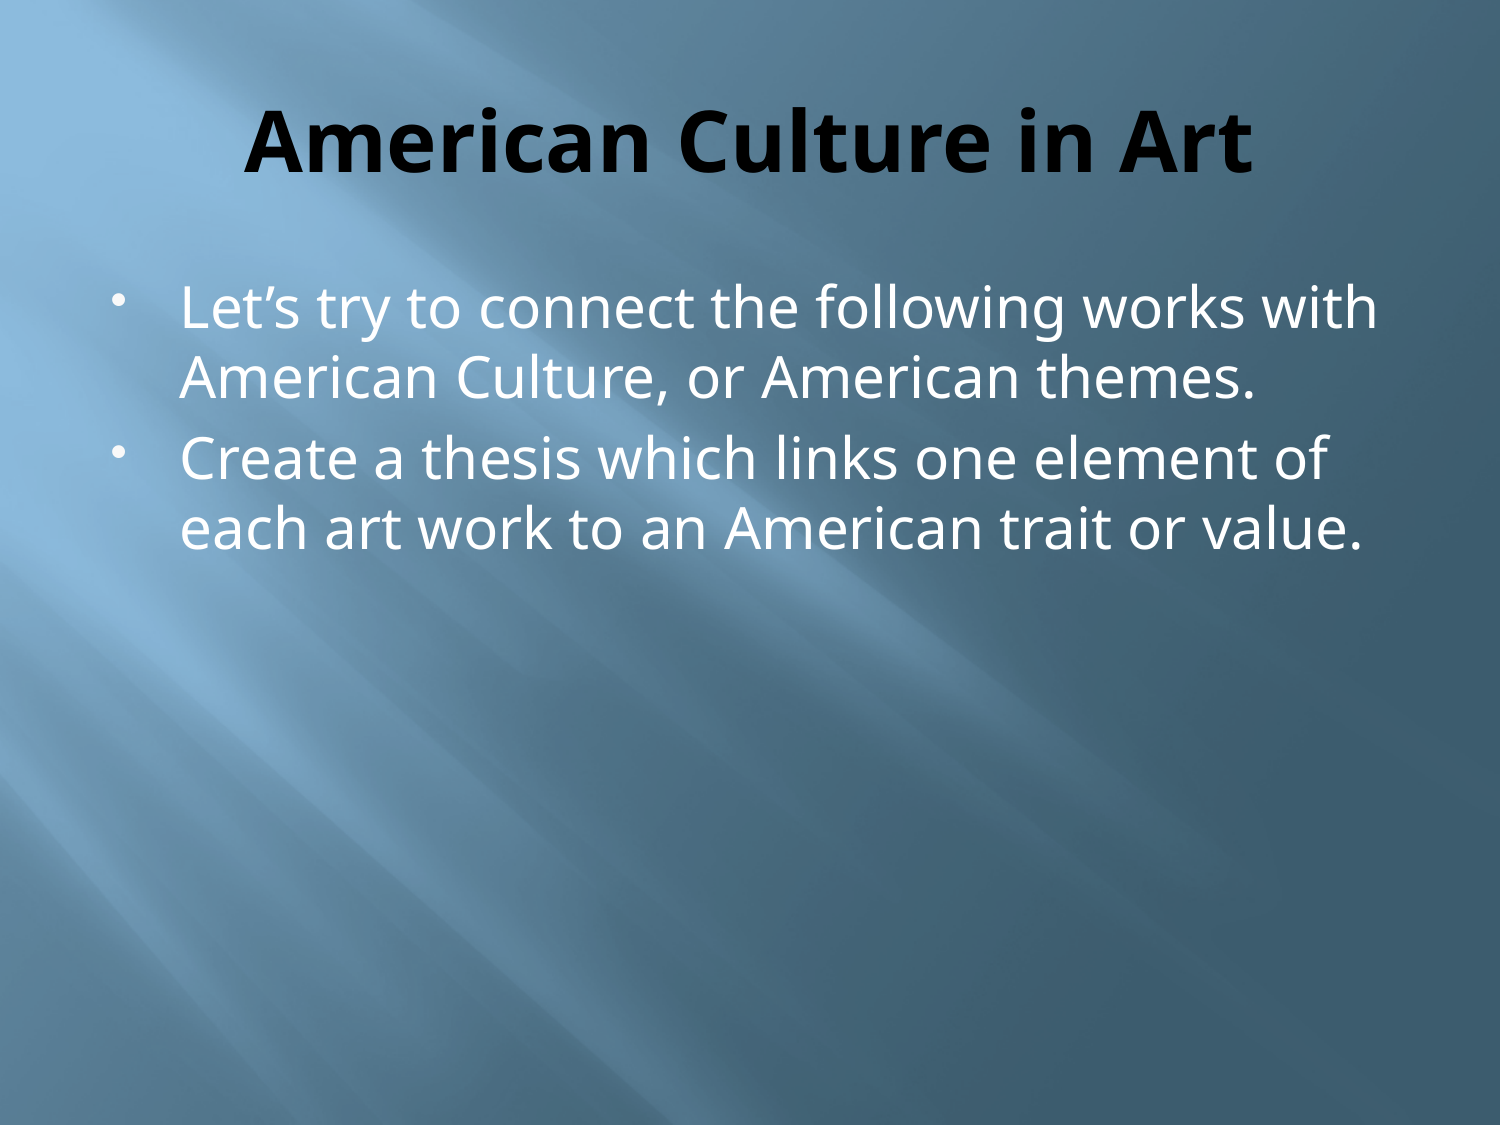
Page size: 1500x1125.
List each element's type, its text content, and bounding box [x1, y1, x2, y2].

title American Culture in Art [75, 45, 1425, 233]
list Let’s try to connect the following works with American Culture, or American themes. Create a thesis which links one element of each art work to an American trait or value. [75, 262, 1425, 1035]
